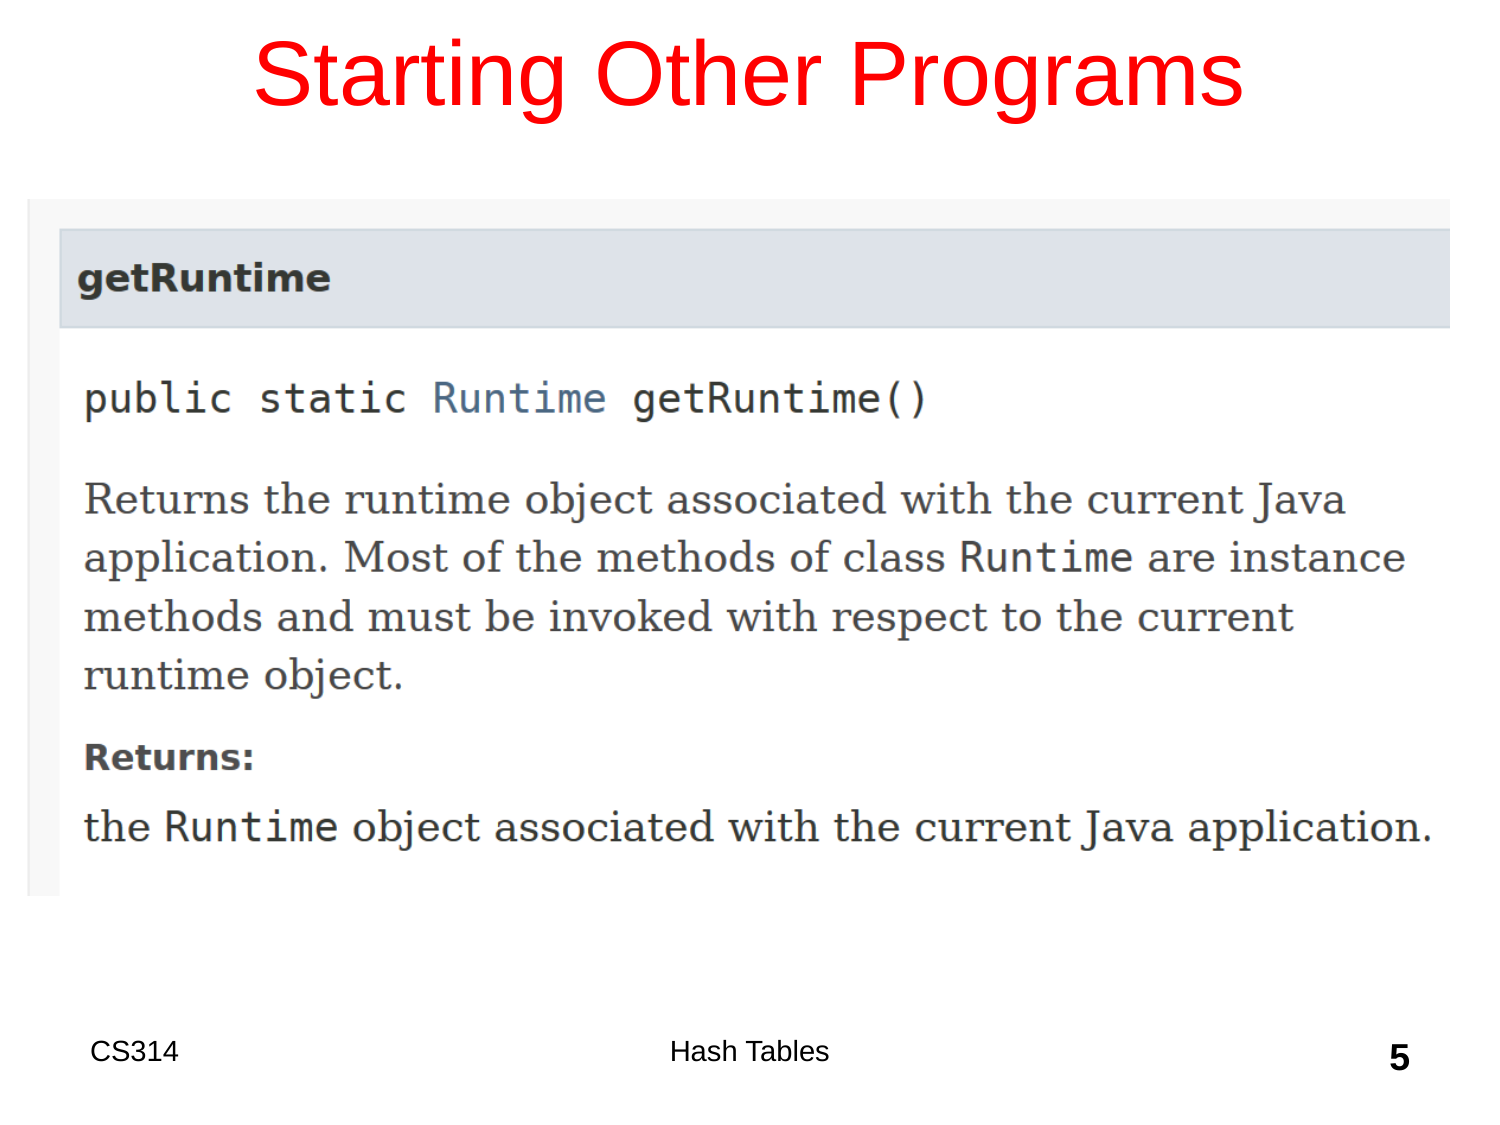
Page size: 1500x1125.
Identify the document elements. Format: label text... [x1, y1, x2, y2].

title Starting Other Programs [112, 0, 1388, 163]
slide_number 5 [1112, 1024, 1426, 1101]
footer Hash Tables [462, 1024, 1038, 1101]
slide_number CS314 [74, 1024, 451, 1101]
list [24, 199, 1451, 896]
